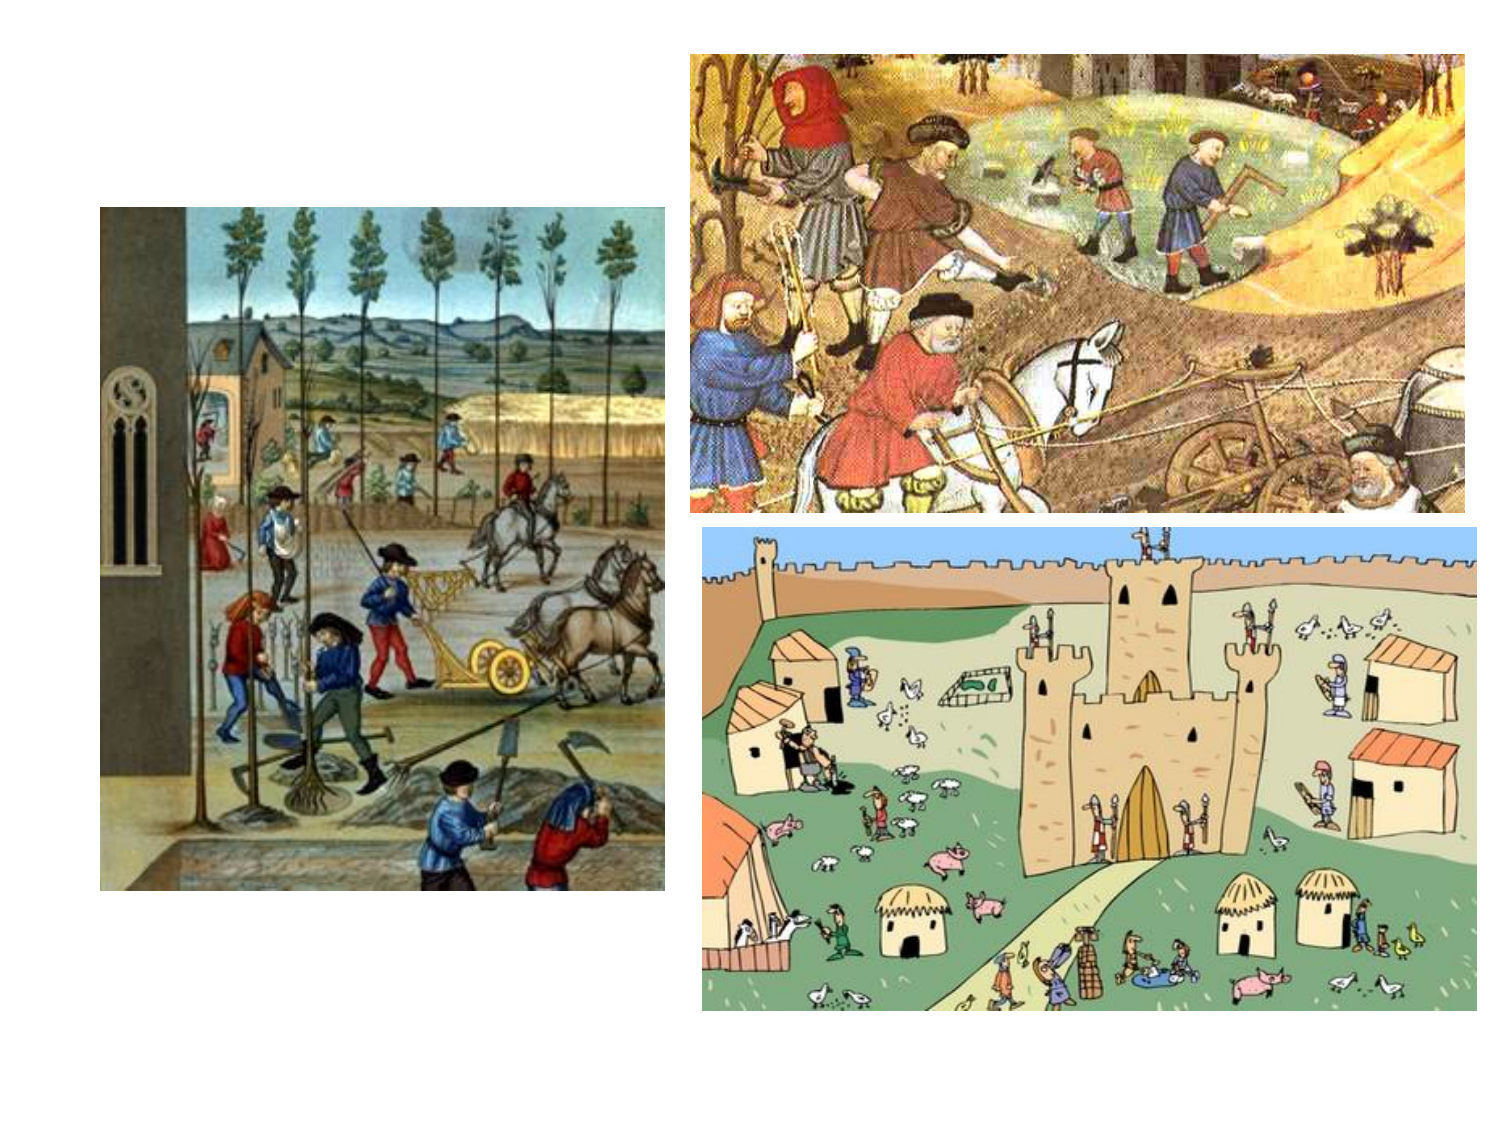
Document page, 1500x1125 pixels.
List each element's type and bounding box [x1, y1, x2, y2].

picture [702, 526, 1477, 1011]
picture [100, 207, 665, 891]
picture [690, 54, 1465, 513]
